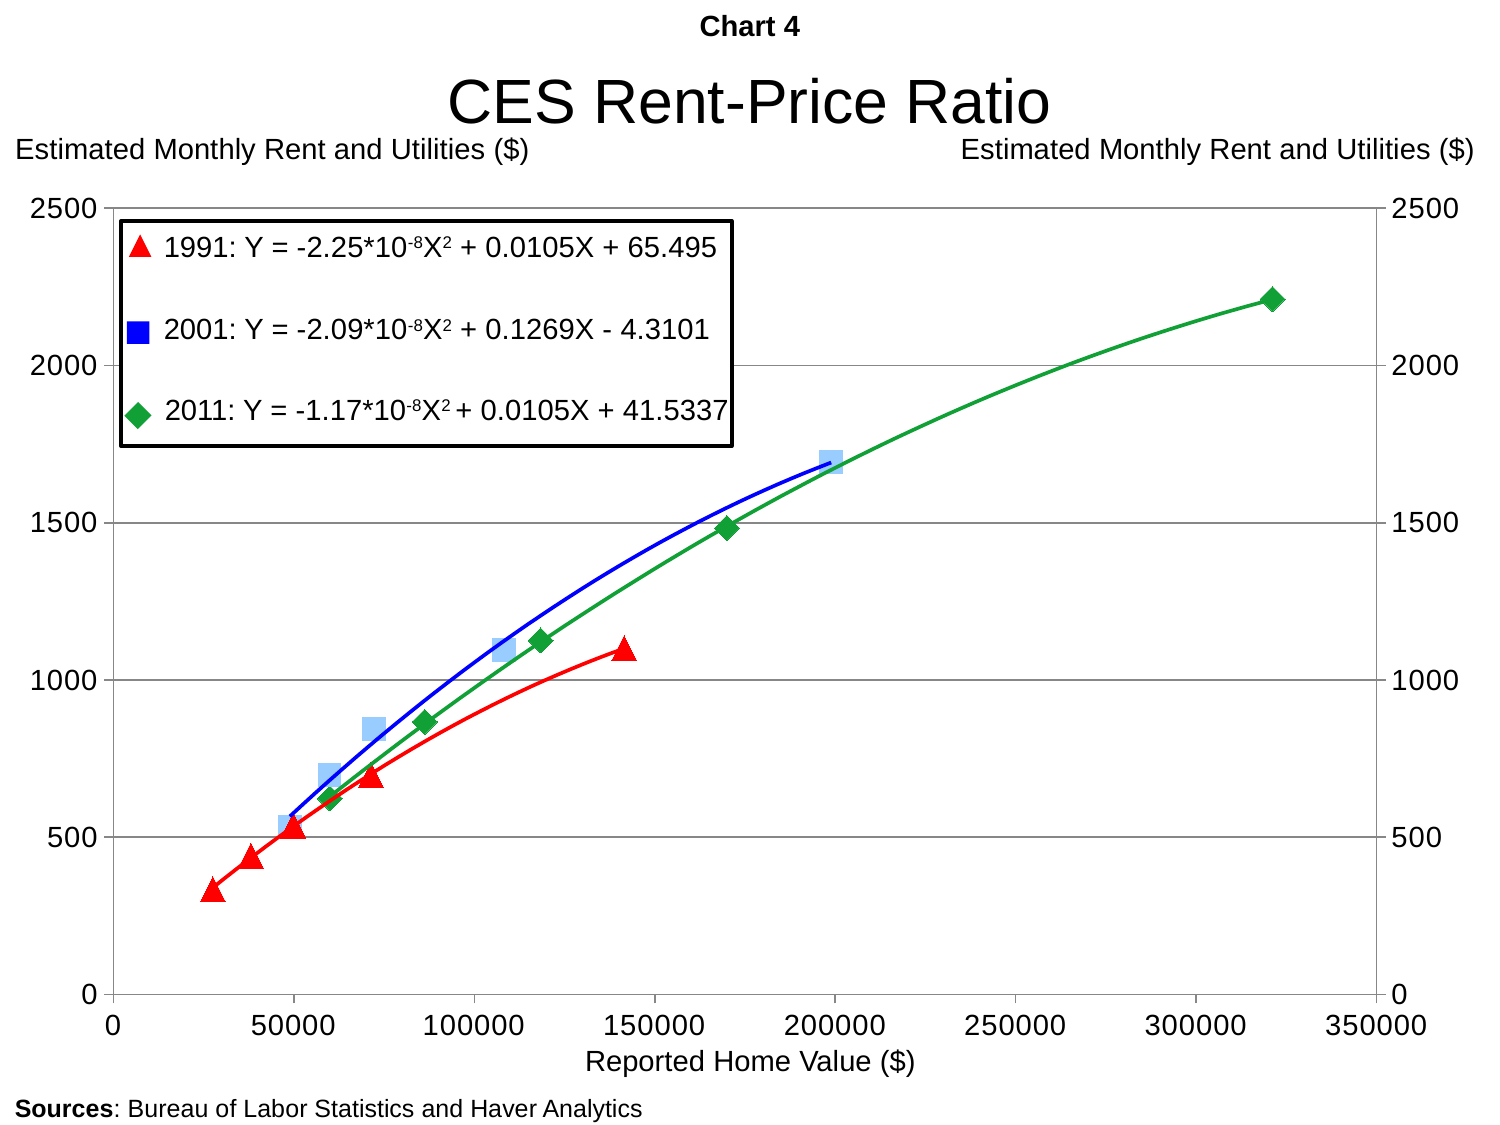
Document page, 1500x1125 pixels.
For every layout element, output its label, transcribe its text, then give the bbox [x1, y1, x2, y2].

text_box Sources: Bureau of Labor Statistics and Haver Analytics [0, 1084, 1500, 1125]
text_box Reported Home Value ($) [569, 1068, 932, 1085]
text_box CES Rent-Price Ratio [0, 53, 1500, 144]
text_box Estimated Monthly Rent and Utilities ($) [0, 123, 570, 173]
text_box Chart 4 [0, 0, 1500, 50]
text_box Estimated Monthly Rent and Utilities ($) [931, 123, 1491, 173]
chart [0, 173, 1491, 1061]
